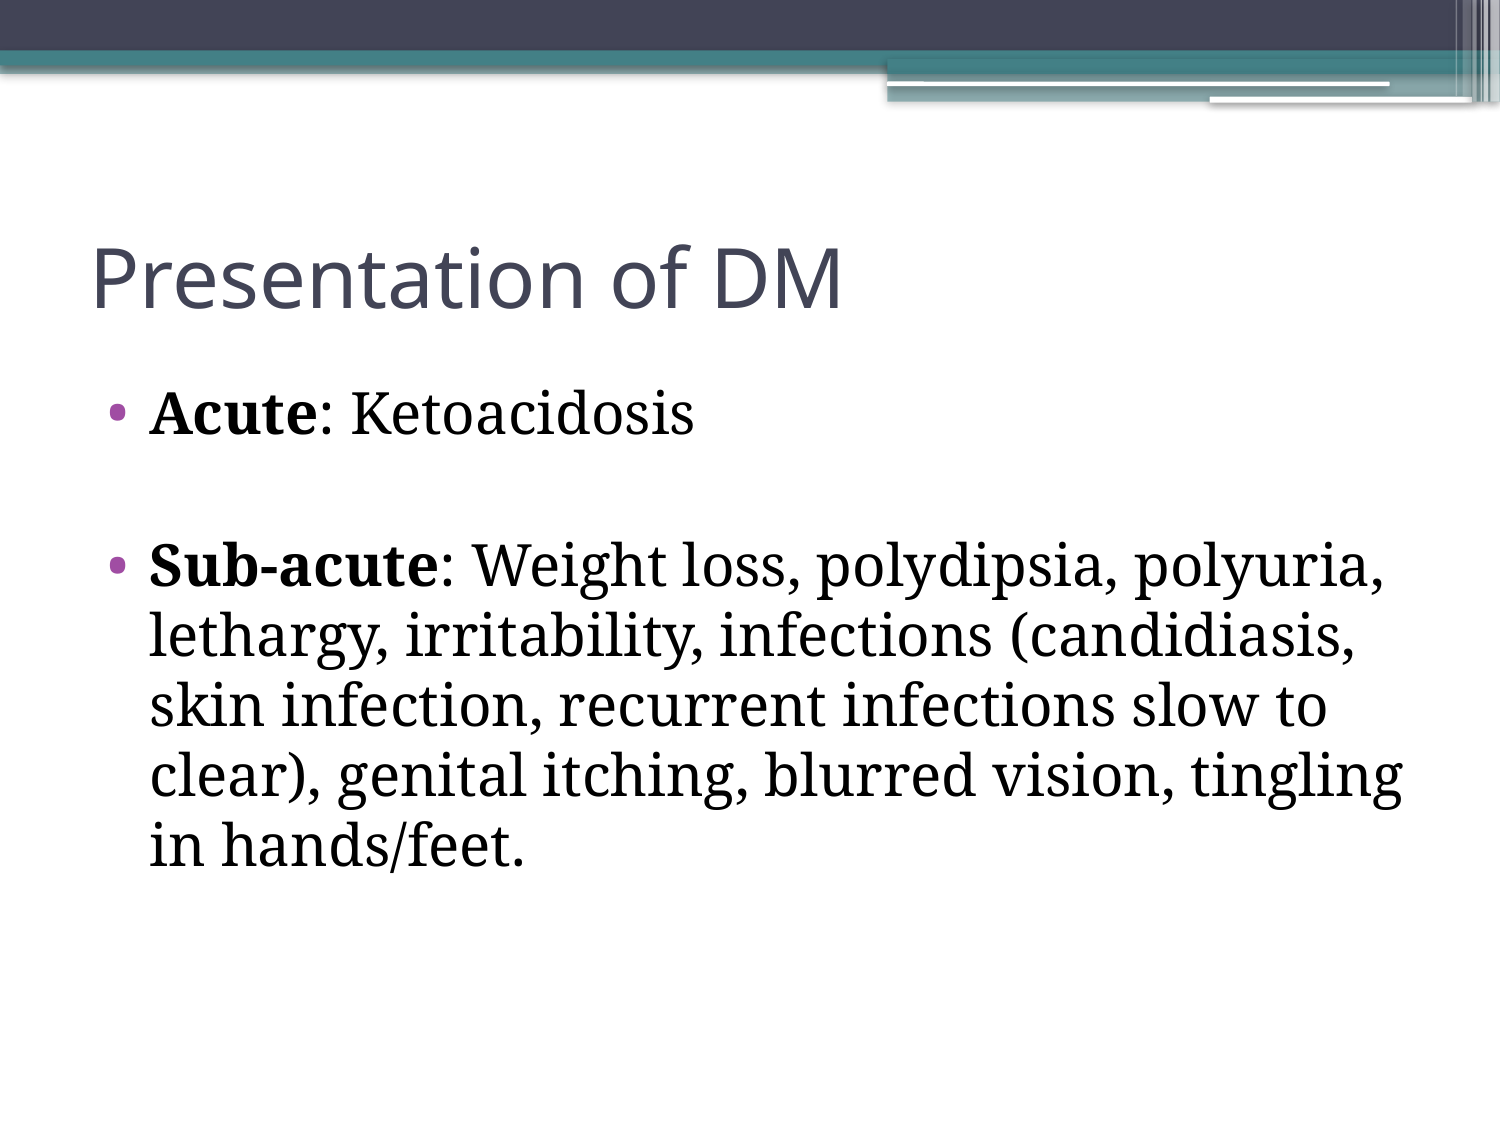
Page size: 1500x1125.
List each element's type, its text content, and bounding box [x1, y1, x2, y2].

title Presentation of DM [75, 187, 1425, 363]
list Acute: Ketoacidosis Sub-acute: Weight loss, polydipsia, polyuria, lethargy, irritability, infections (candidiasis, skin infection, recurrent infections slow to clear), genital itching, blurred vision, tingling in hands/feet. [75, 368, 1425, 1079]
